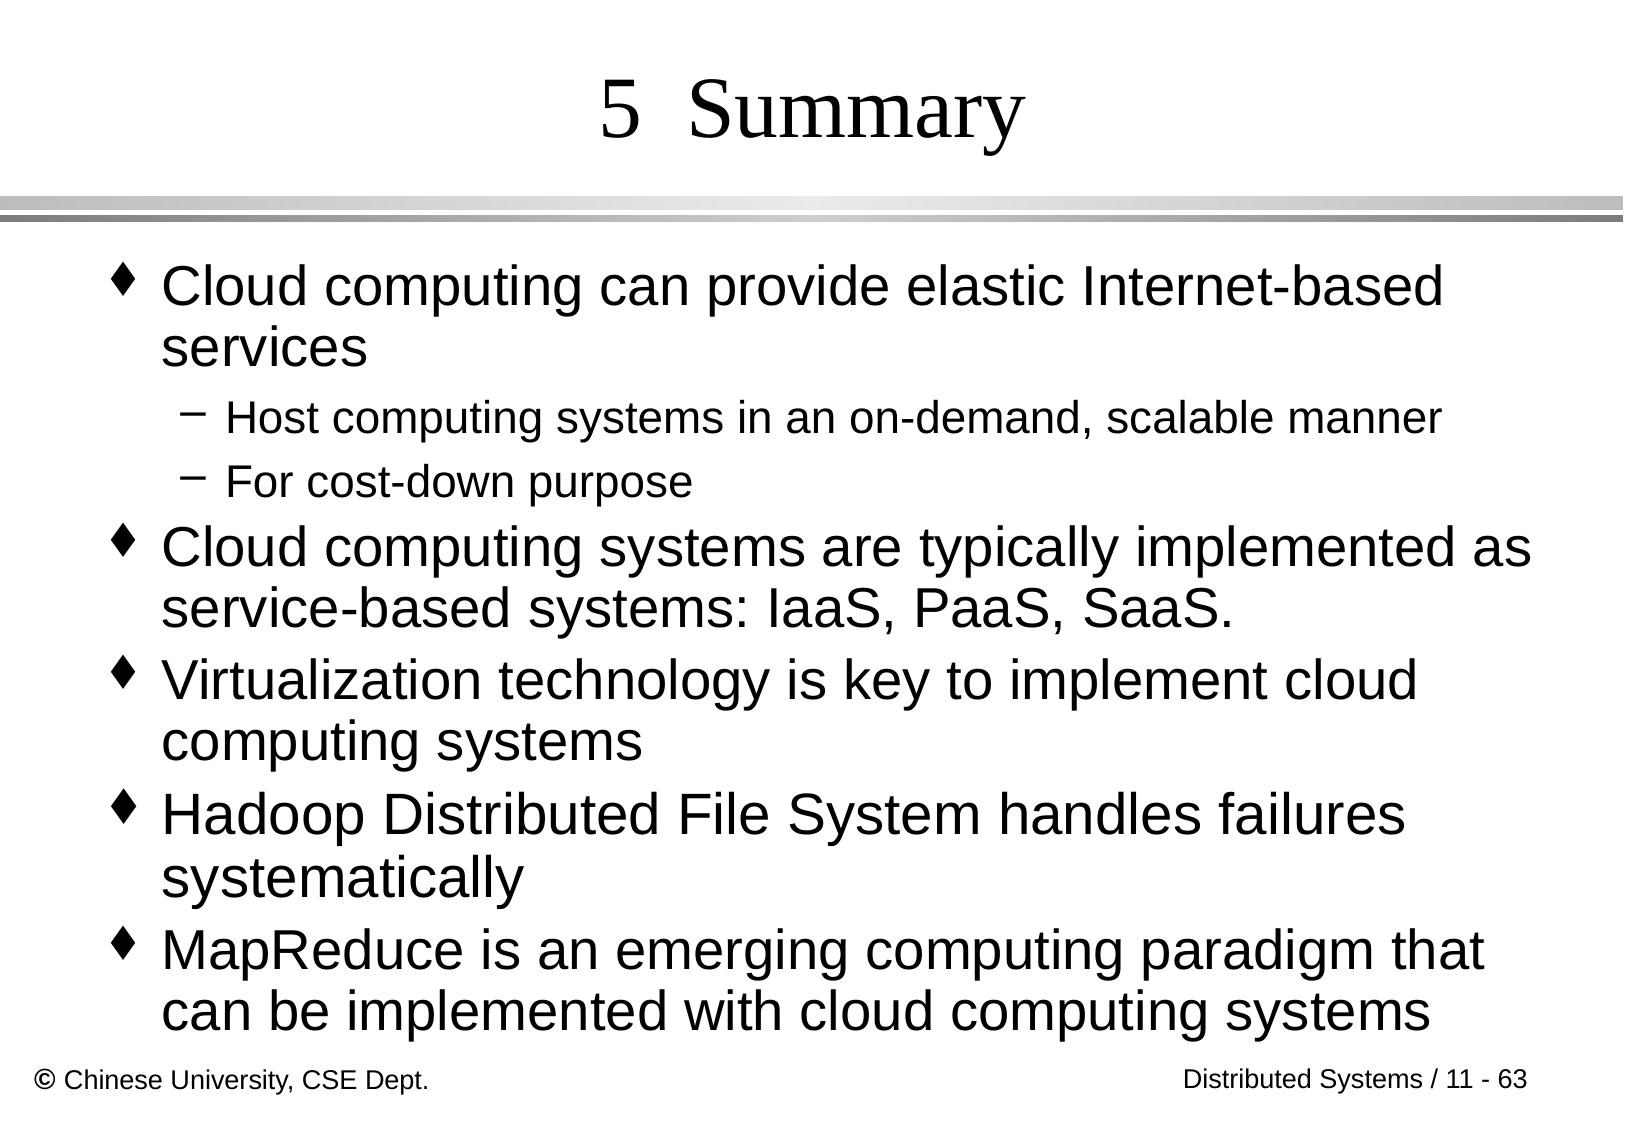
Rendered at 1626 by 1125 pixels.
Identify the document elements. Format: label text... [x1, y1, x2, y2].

list Cloud computing can provide elastic Internet-based services Host computing systems in an on-demand, scalable manner For cost-down purpose Cloud computing systems are typically implemented as service-based systems: IaaS, PaaS, SaaS. Virtualization technology is key to implement cloud computing systems Hadoop Distributed File System handles failures systematically MapReduce is an emerging computing paradigm that can be implemented with cloud computing systems [92, 249, 1550, 1025]
title 5 Summary [50, 62, 1575, 163]
